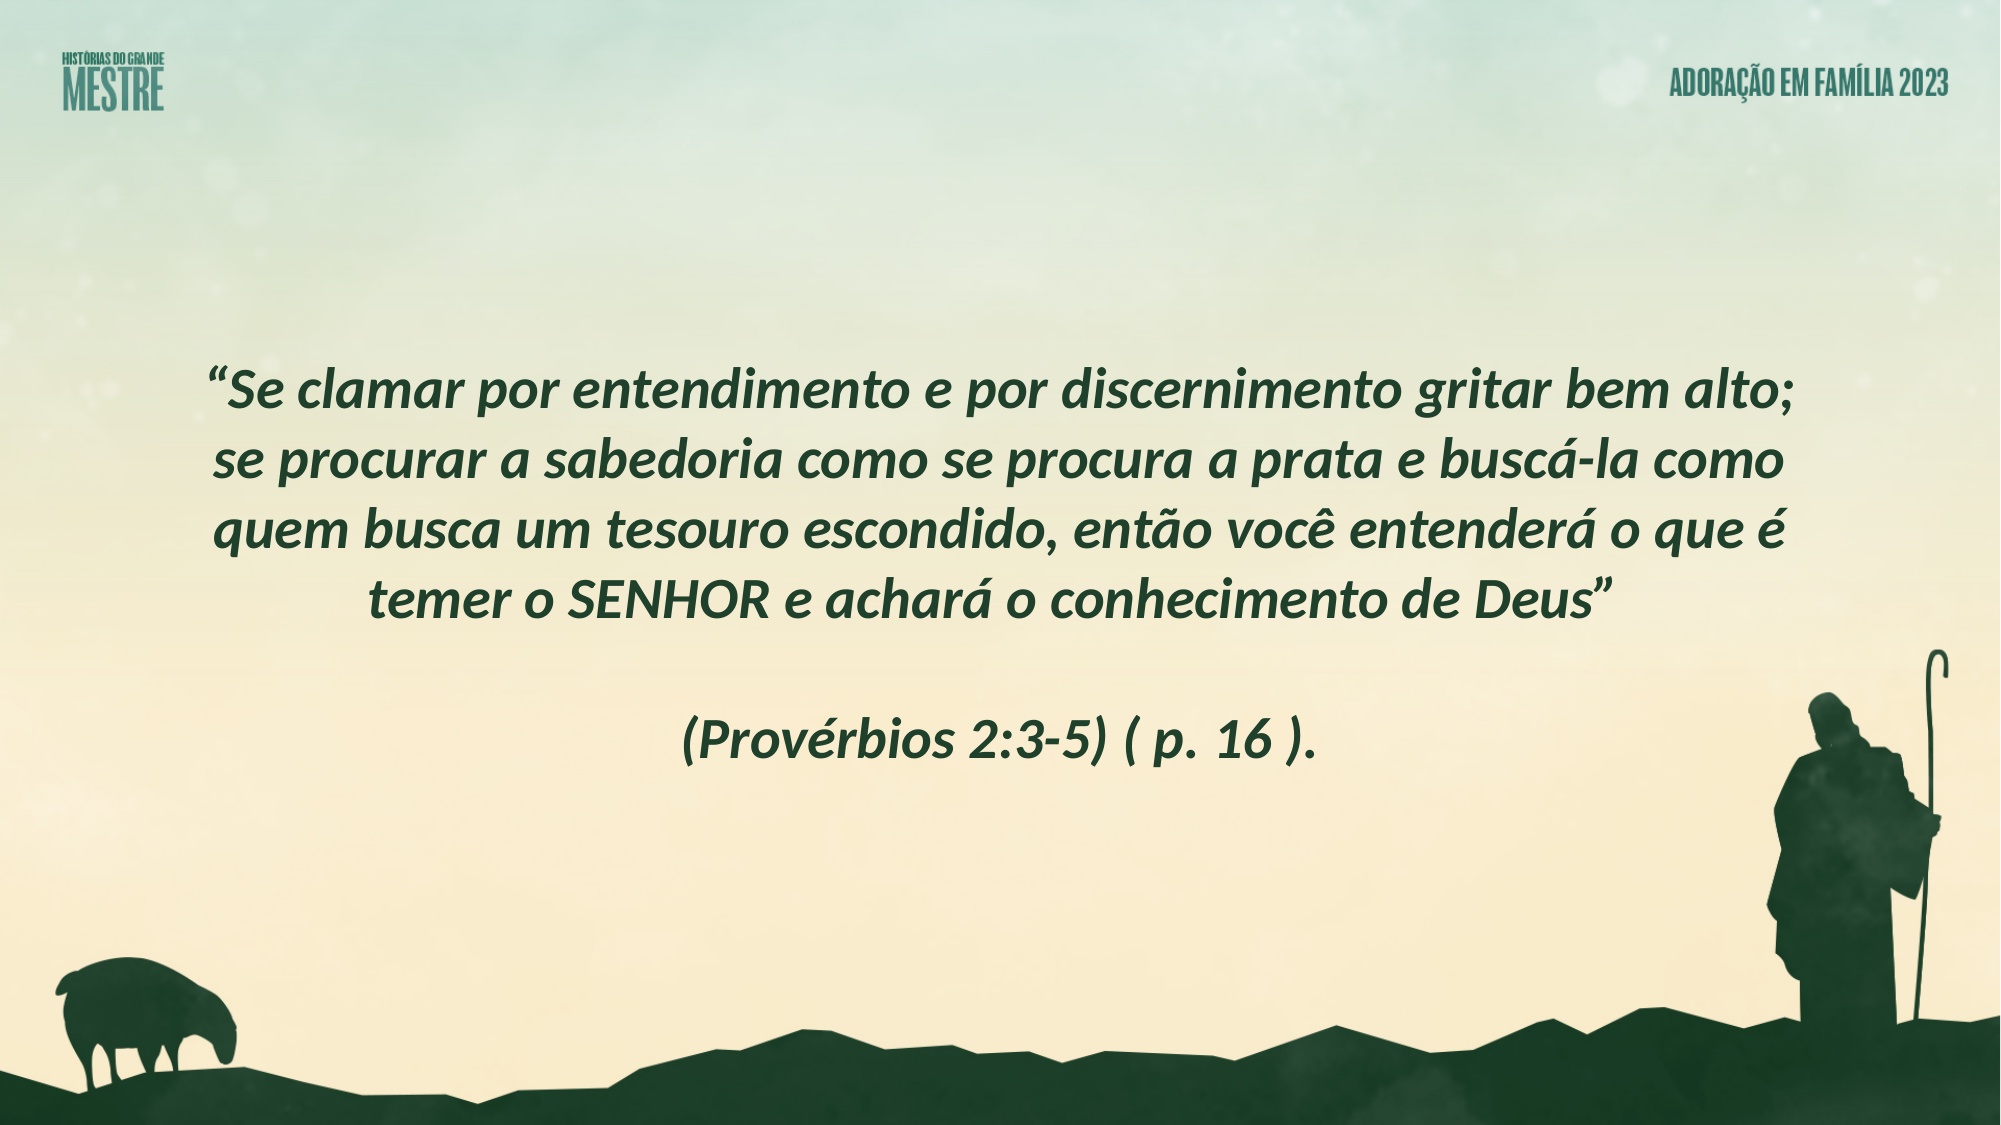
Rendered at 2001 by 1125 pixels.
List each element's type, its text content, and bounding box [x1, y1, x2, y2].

text_box “Se clamar por entendimento e por discernimento gritar bem alto; se procurar a sabedoria como se procura a prata e buscá-la como quem busca um tesouro escondido, então você entenderá o que é temer o SENHOR e achará o conhecimento de Deus” (Provérbios 2:3-5) ( p. 16 ). [178, 342, 1822, 778]
picture [0, 0, 2001, 1125]
